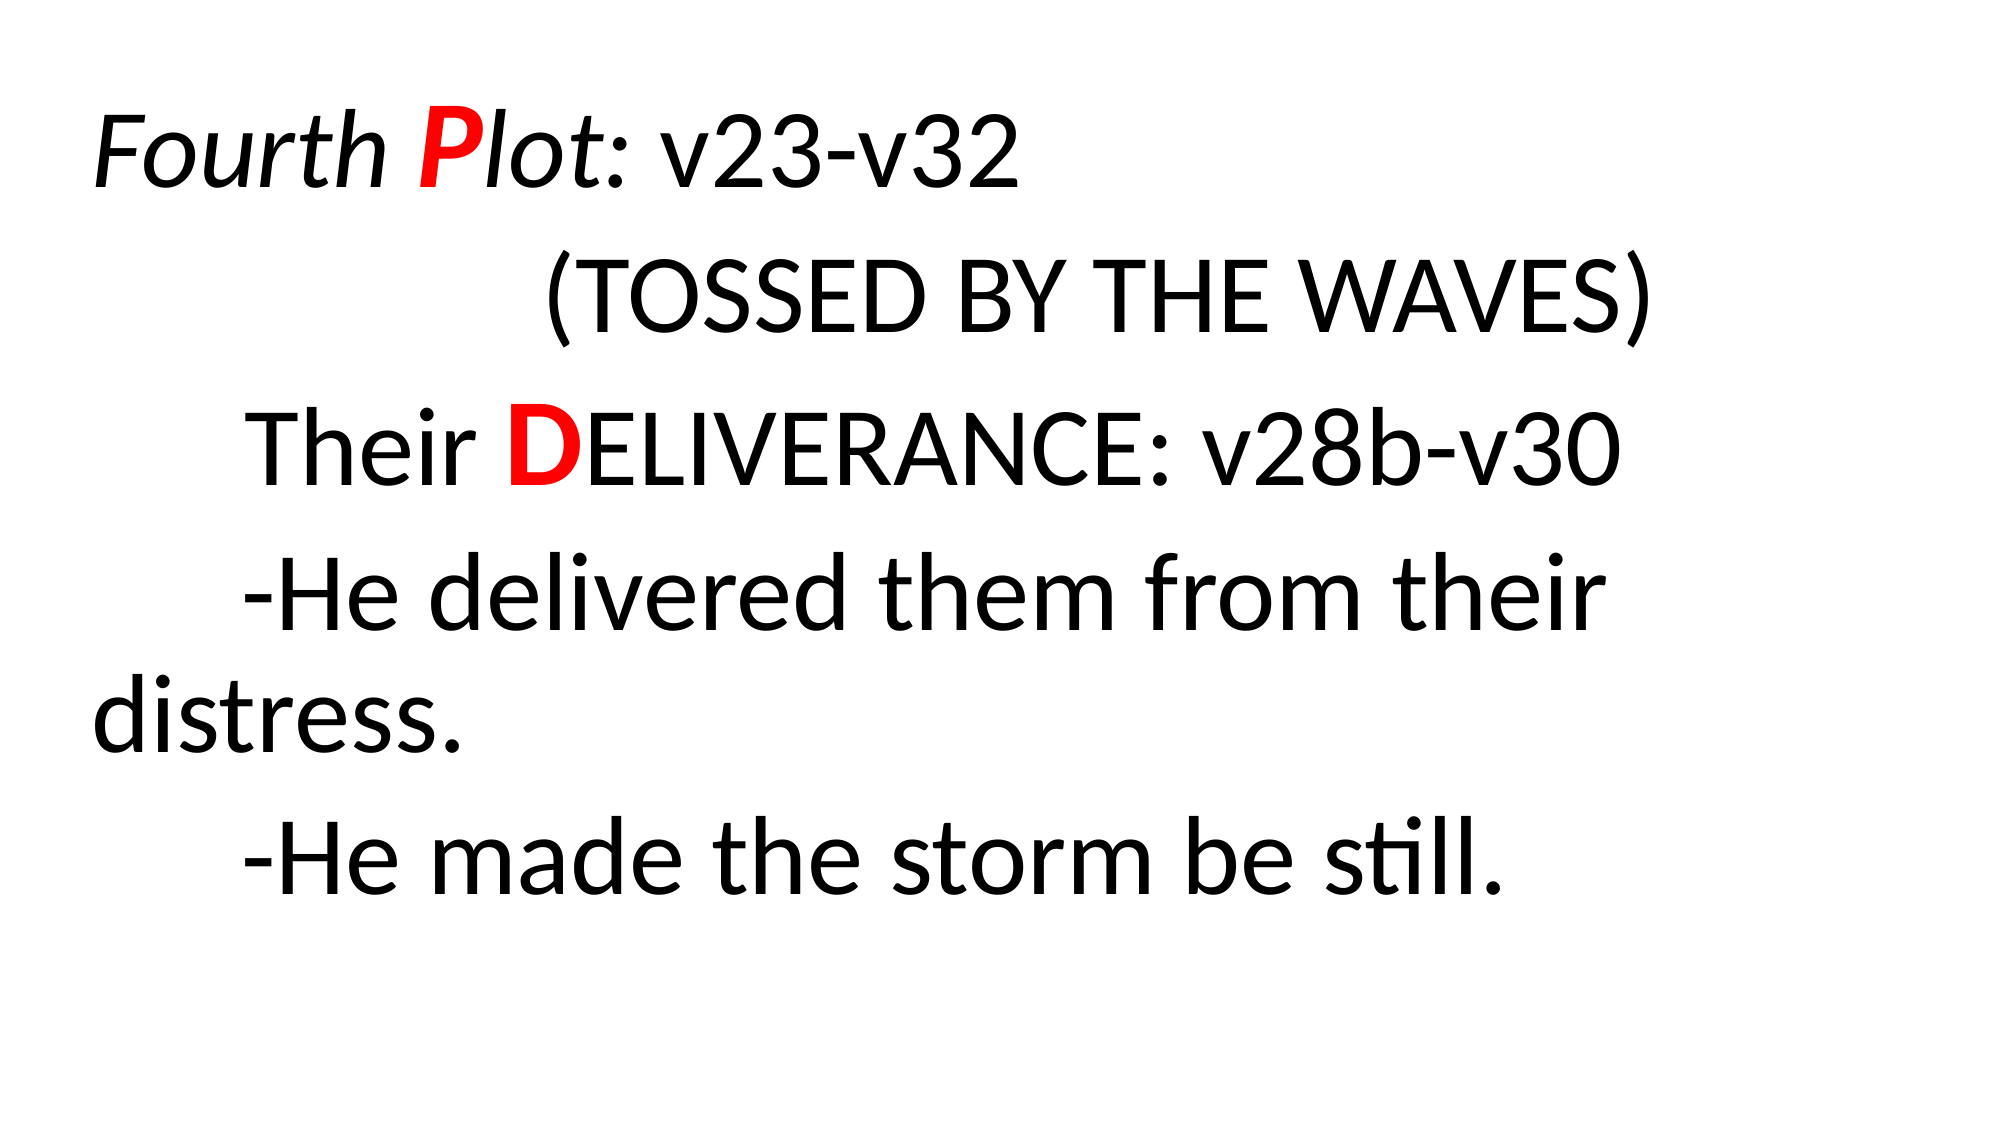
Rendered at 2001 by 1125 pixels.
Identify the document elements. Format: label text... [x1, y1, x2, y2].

list Fourth Plot: v23-v32 (TOSSED BY THE WAVES) Their DELIVERANCE: v28b-v30 -He delivered them from their distress. -He made the storm be still. [76, 72, 1941, 1104]
